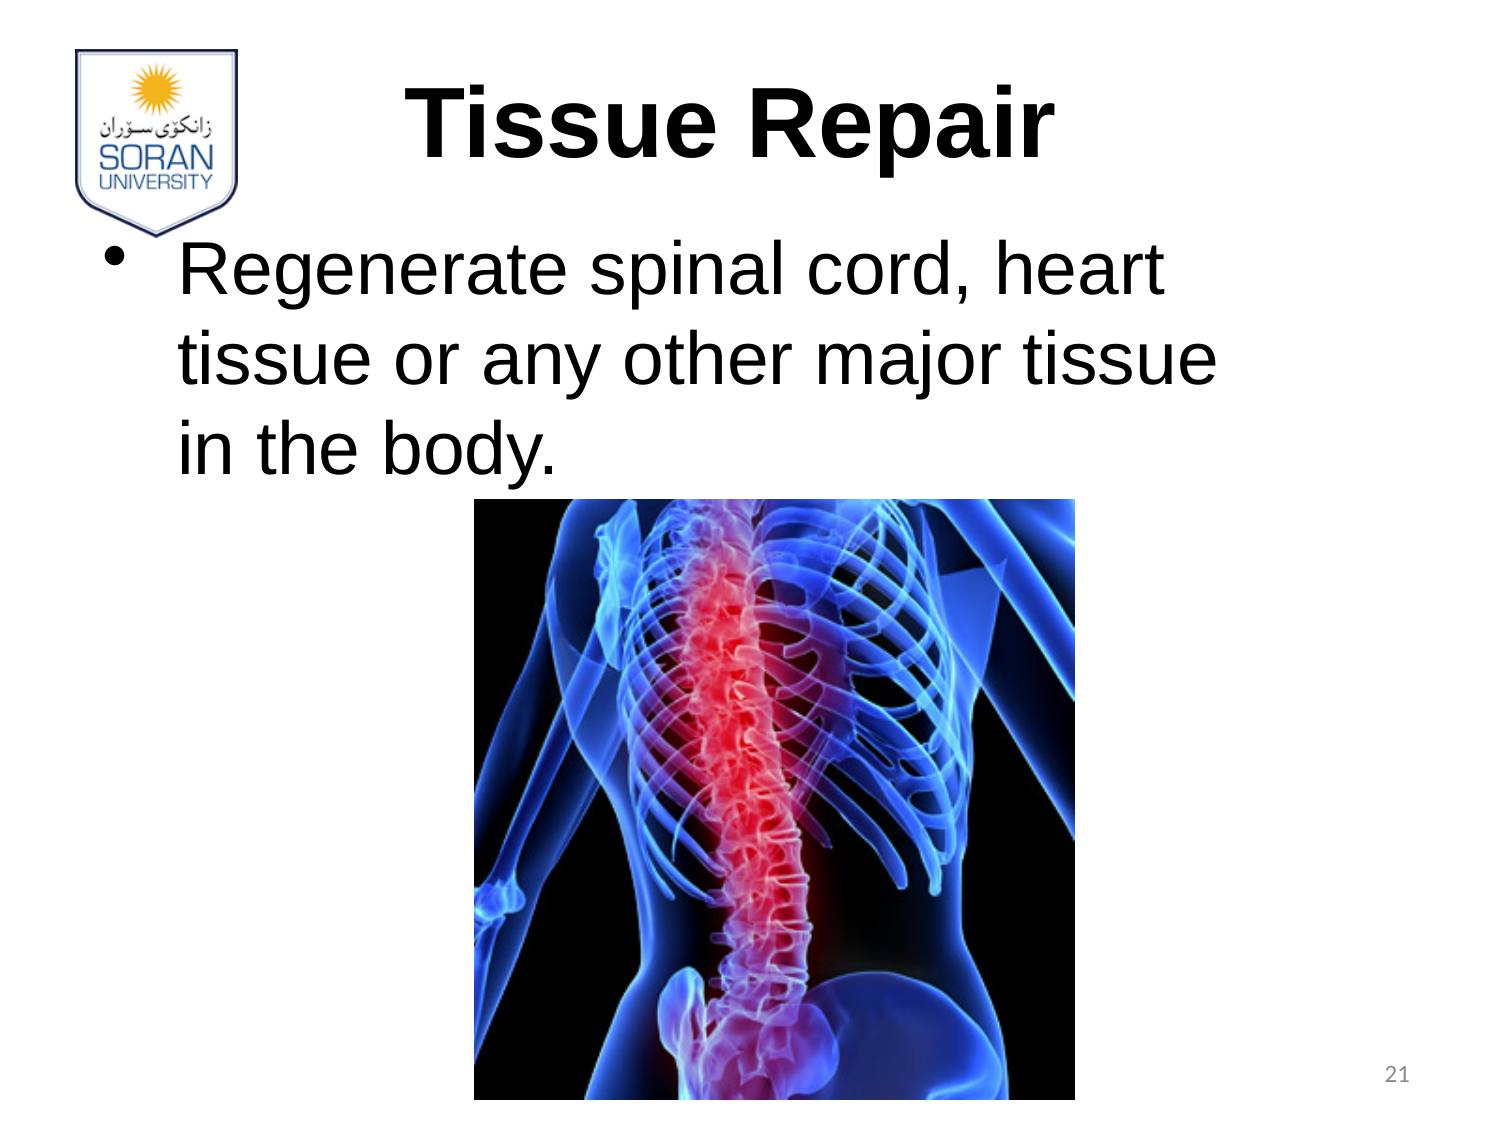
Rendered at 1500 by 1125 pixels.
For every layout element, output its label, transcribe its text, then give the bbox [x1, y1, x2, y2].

picture [75, 49, 238, 238]
text_box Tissue Repair [389, 50, 1073, 185]
picture [474, 499, 1076, 1101]
text_box Regenerate spinal cord, heart tissue or any other major tissue in the body. [87, 212, 1241, 498]
slide_number 21 [1079, 1042, 1425, 1103]
